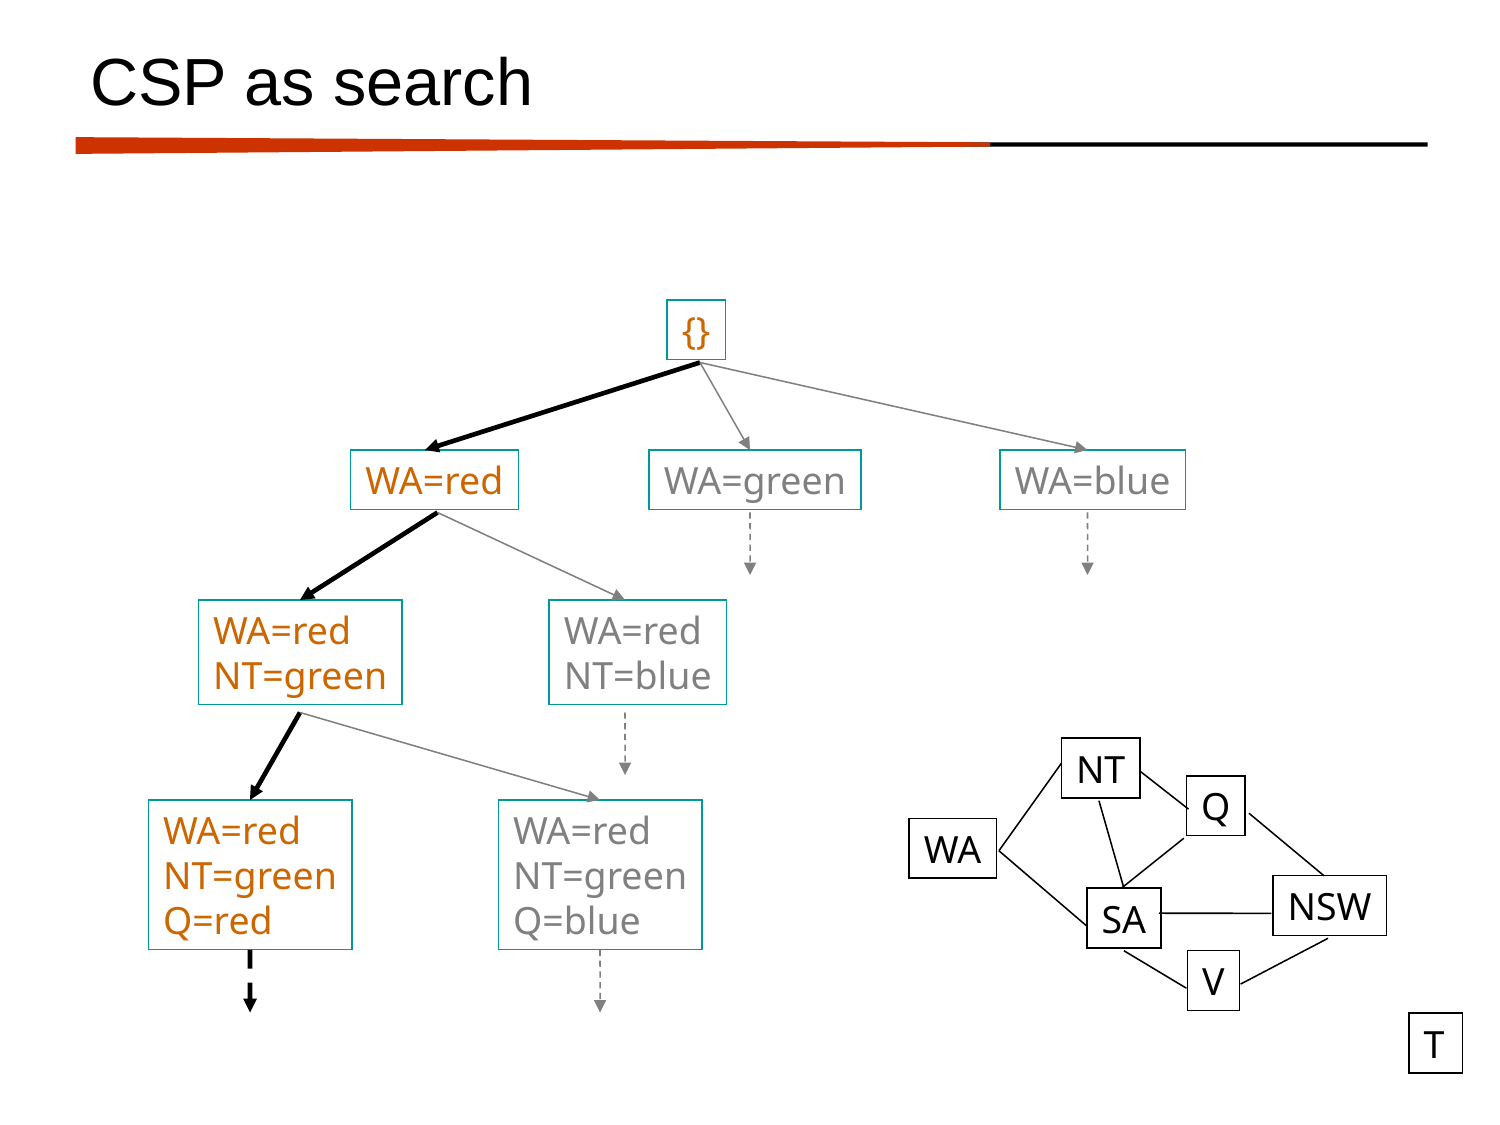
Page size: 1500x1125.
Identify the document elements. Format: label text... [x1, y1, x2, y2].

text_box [149, 299, 1186, 952]
text_box [243, 994, 257, 1013]
title CSP as search [74, 24, 1426, 133]
text_box [593, 994, 607, 1013]
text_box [908, 737, 1463, 1076]
